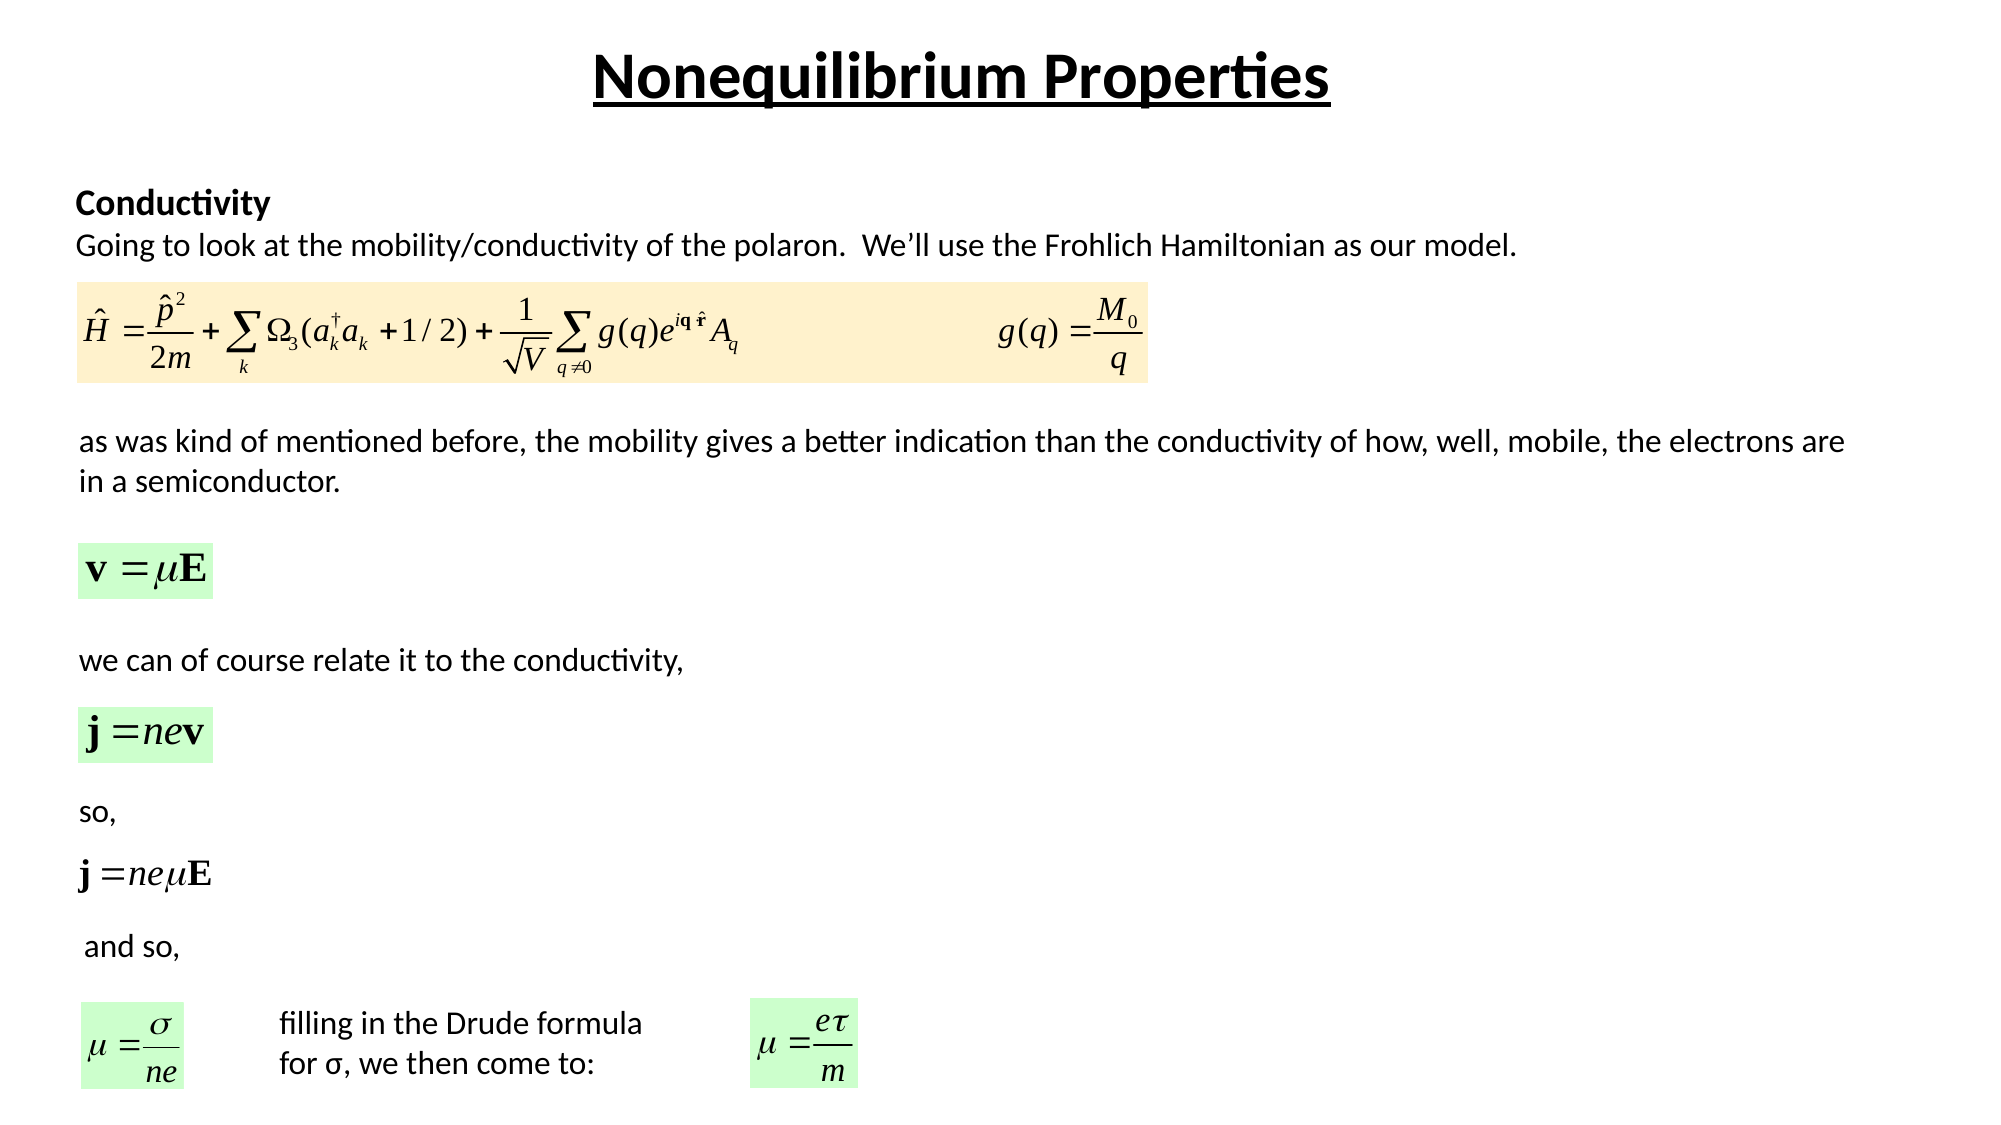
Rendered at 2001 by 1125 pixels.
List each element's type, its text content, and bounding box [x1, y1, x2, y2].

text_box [77, 282, 1148, 384]
text_box filling in the Drude formula for σ, we then come to: [264, 993, 699, 1089]
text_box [80, 1002, 184, 1091]
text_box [750, 998, 858, 1089]
text_box as was kind of mentioned before, the mobility gives a better indication than the conductivity of how, well, mobile, the electrons are in a semiconductor. [64, 411, 1878, 507]
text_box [77, 706, 213, 763]
text_box we can of course relate it to the conductivity, [64, 631, 802, 686]
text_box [70, 851, 220, 902]
title Nonequilibrium Properties [555, 19, 1369, 120]
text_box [77, 543, 213, 599]
text_box Conductivity Going to look at the mobility/conductivity of the polaron. We’ll use the Frohlich Hamiltonian as our model. [60, 171, 1672, 271]
text_box so, [64, 782, 175, 837]
text_box and so, [69, 917, 280, 972]
